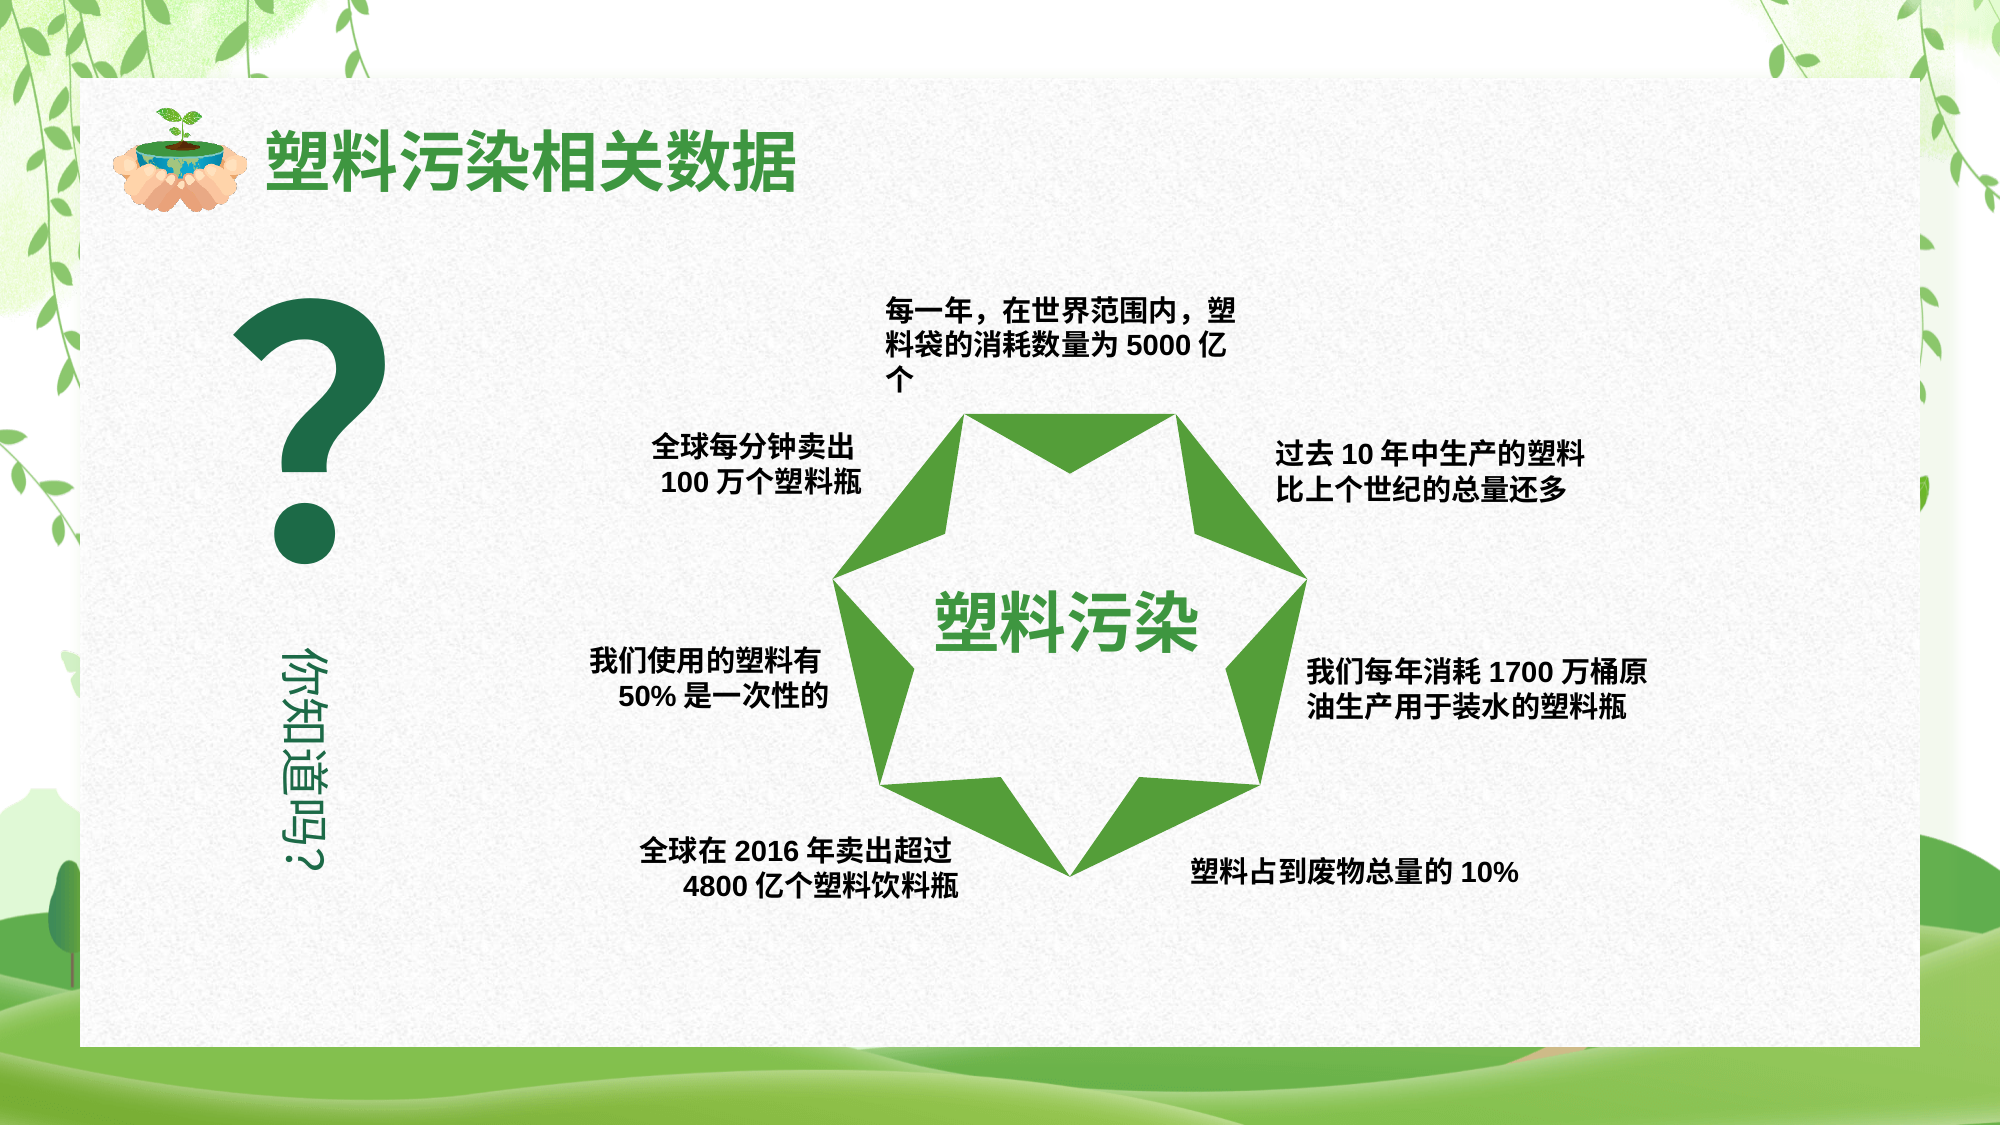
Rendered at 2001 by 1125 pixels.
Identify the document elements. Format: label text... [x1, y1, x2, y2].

text_box 过去10年中生产的塑料比上个世纪的总量还多 [1285, 428, 1609, 514]
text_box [109, 104, 871, 218]
text_box 塑料占到废物总量的10% [1175, 845, 1671, 896]
text_box 我们使用的塑料有50%是一次性的 [520, 634, 845, 720]
text_box 全球在2016年卖出超过4800亿个塑料饮料瓶 [568, 824, 975, 910]
text_box 全球每分钟卖出100万个塑料瓶 [629, 420, 855, 506]
text_box ？ [207, 218, 391, 639]
text_box 你知道吗？ [252, 639, 344, 938]
text_box 我们每年消耗1700万桶原油生产用于装水的塑料瓶 [1291, 645, 1679, 731]
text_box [855, 409, 1285, 834]
text_box 每一年，在世界范围内，塑料袋的消耗数量为5000亿个 [870, 284, 1269, 404]
picture [0, 0, 2000, 1125]
